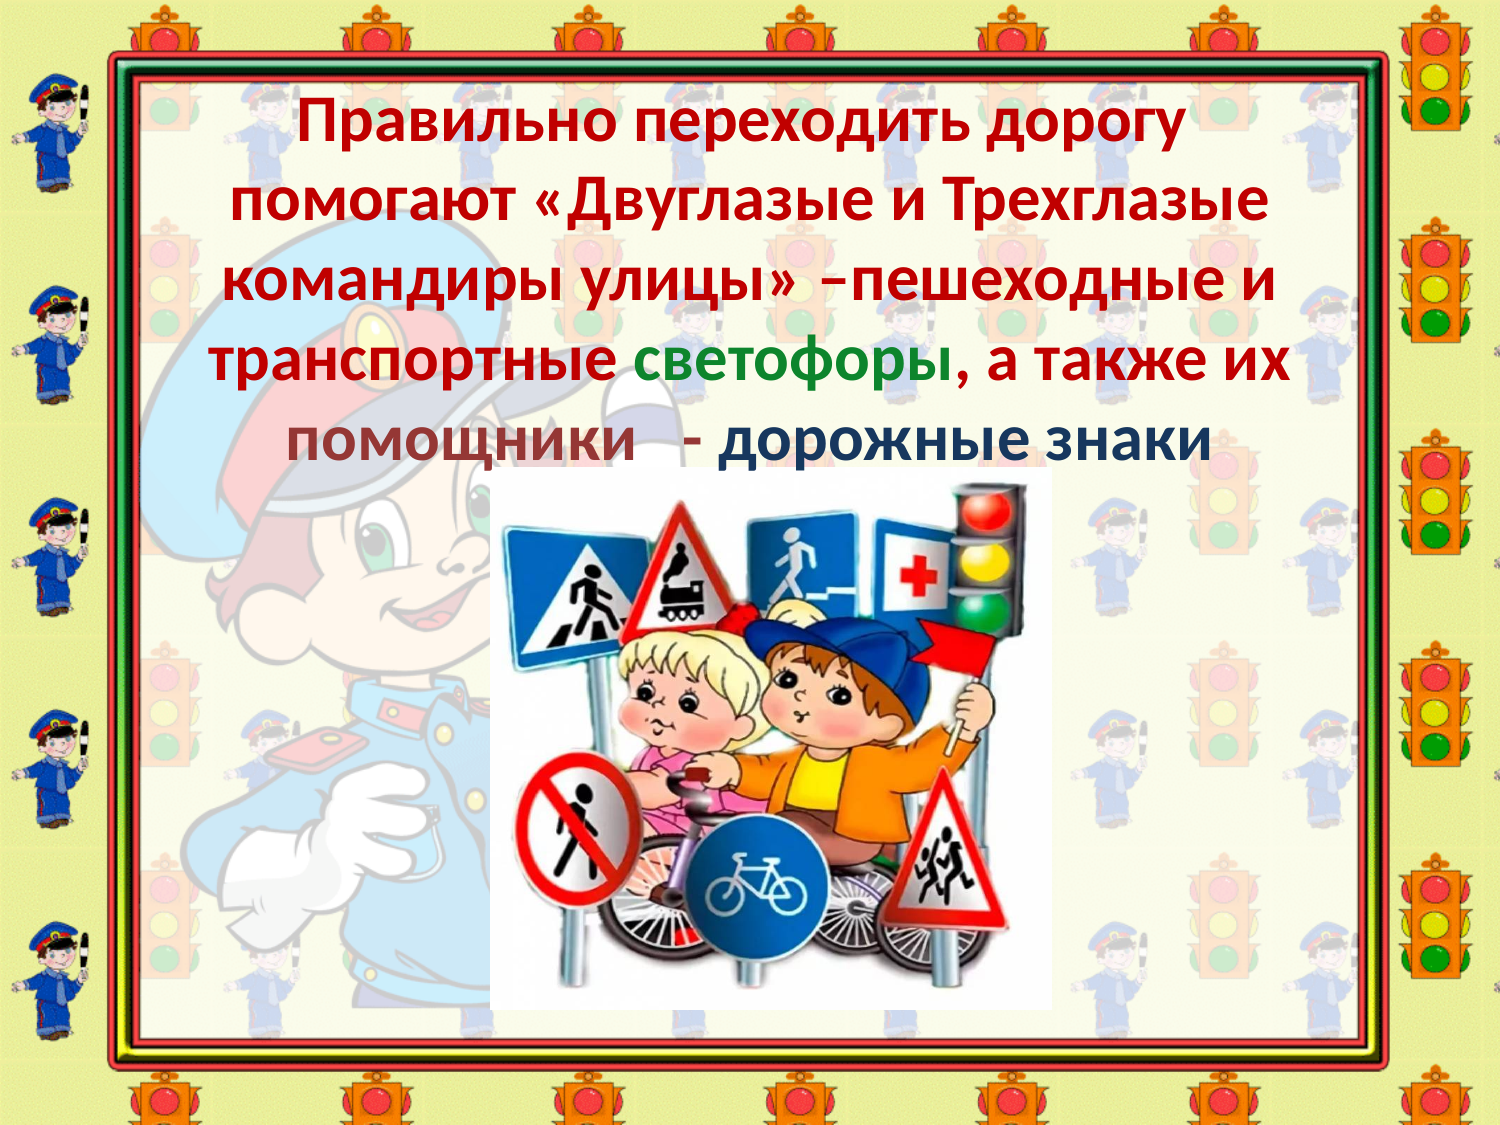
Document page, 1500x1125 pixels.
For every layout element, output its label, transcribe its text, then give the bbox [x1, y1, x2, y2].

picture [0, 0, 1500, 1125]
title Правильно переходить дорогу помогают «Двуглазые и Трехглазые командиры улицы» –пешеходные и транспортные светофоры, а также их помощники - дорожные знаки [75, 45, 1425, 504]
